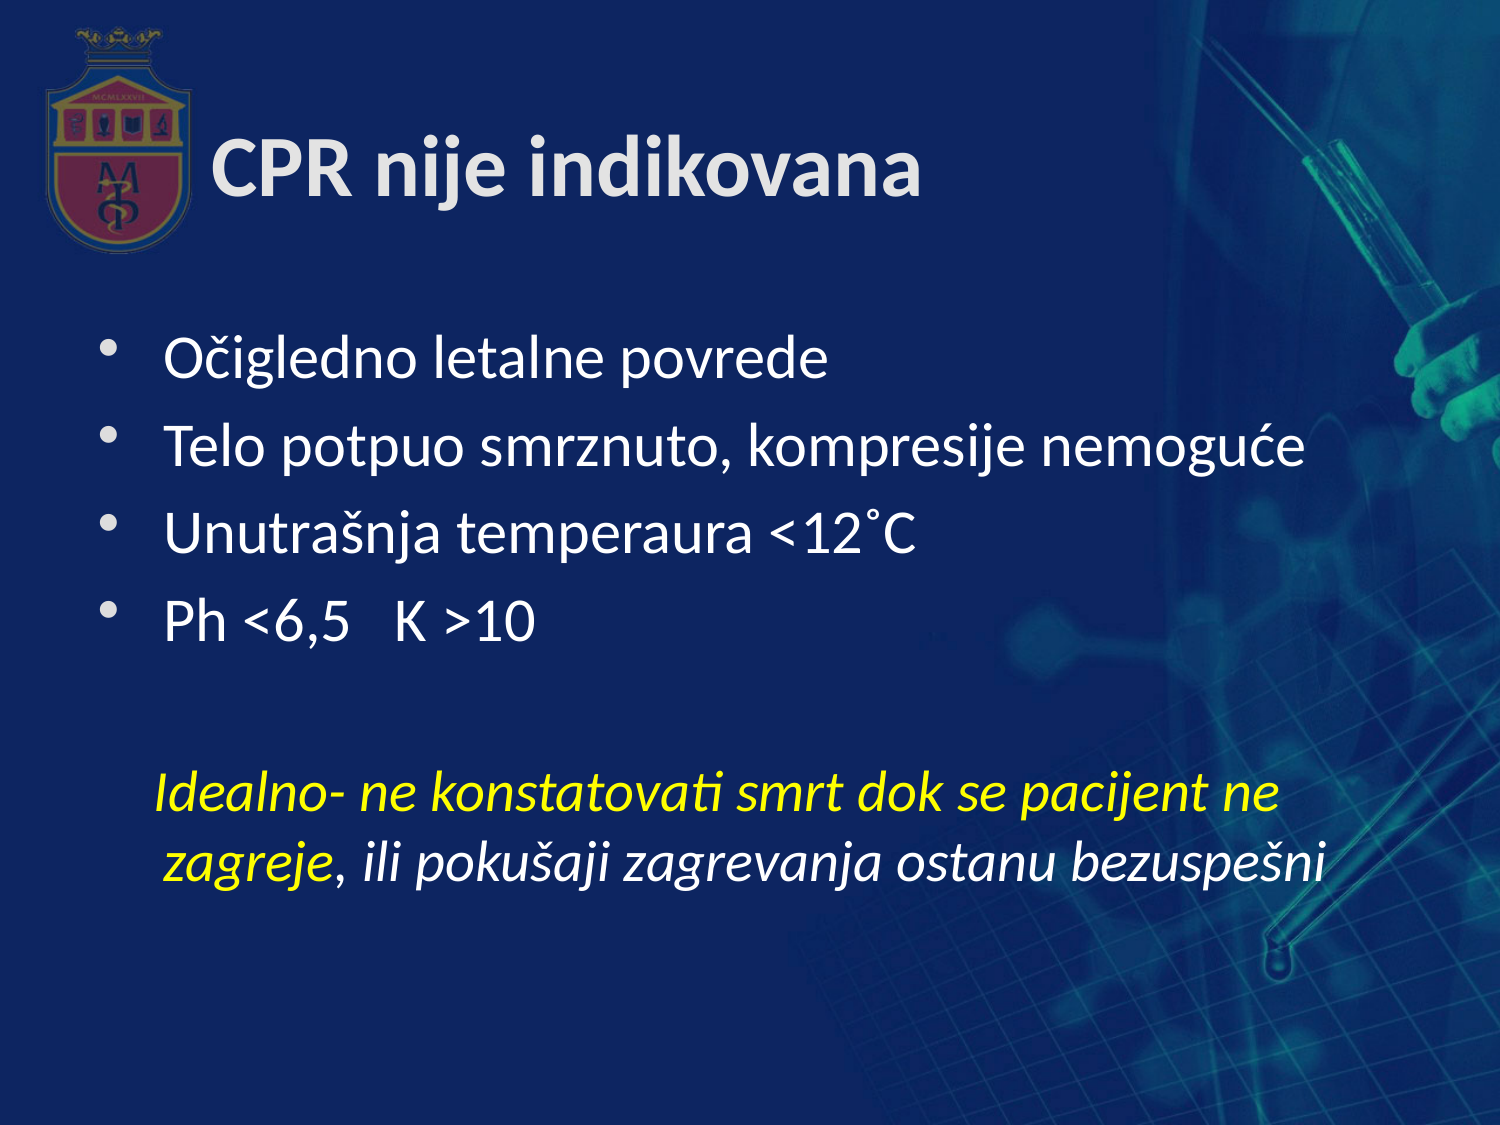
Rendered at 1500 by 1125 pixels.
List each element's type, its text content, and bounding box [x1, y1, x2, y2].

picture [0, 0, 1500, 1125]
list Očigledno letalne povrede Telo potpuo smrznuto, kompresije nemoguće Unutrašnja temperaura <12˚C Ph <6,5 K >10 Idealno- ne konstatovati smrt dok se pacijent ne zagreje, ili pokušaji zagrevanja ostanu bezuspešni [75, 308, 1425, 1059]
title CPR nije indikovana [117, 46, 1468, 277]
